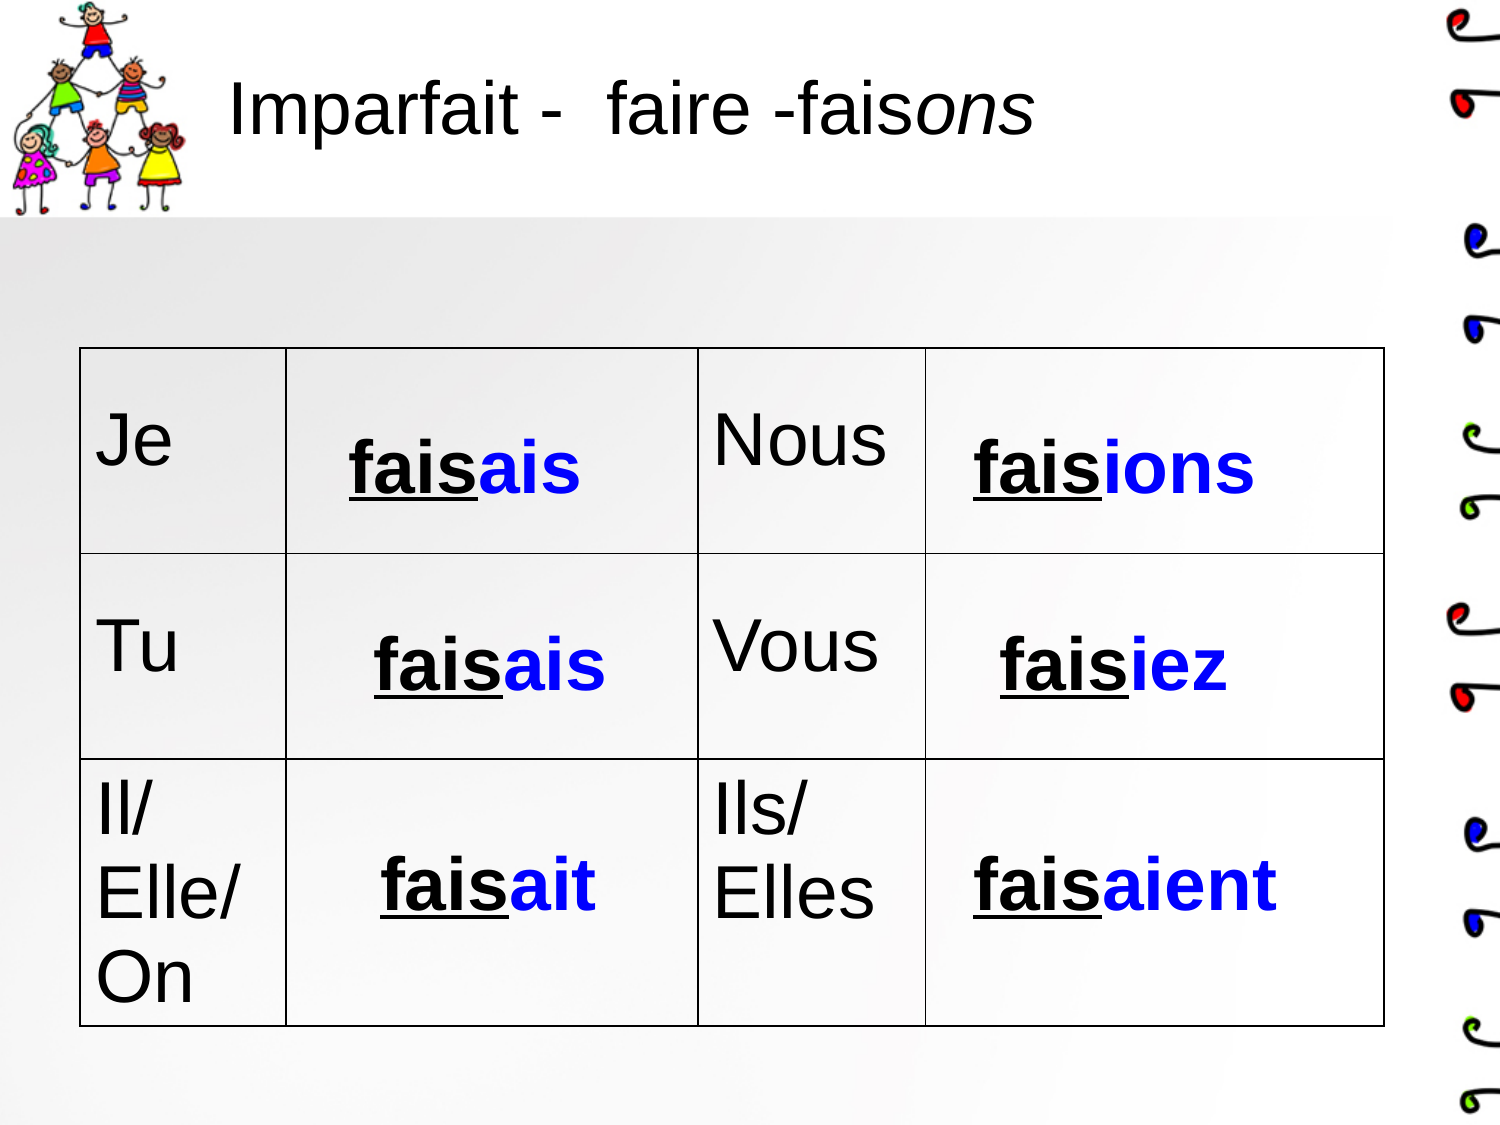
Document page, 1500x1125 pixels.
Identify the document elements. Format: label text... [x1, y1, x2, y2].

table_header [287, 349, 697, 553]
table_cell Tu [81, 554, 285, 758]
text_box faisais [334, 410, 598, 516]
table_cell Ils/ Elles [699, 760, 925, 1025]
text_box faisaient [958, 828, 1366, 934]
table_cell [926, 760, 1383, 1025]
table_header [926, 349, 1383, 553]
table_cell Il/ Elle/ On [81, 760, 285, 1025]
title Imparfait - faire -faisons [212, 16, 1463, 192]
text_box faisiez [985, 608, 1344, 713]
text_box faisions [958, 410, 1319, 516]
table_header Je [81, 349, 285, 553]
table_cell Vous [699, 554, 925, 758]
picture [0, 0, 1500, 1125]
table_cell [287, 760, 697, 1025]
text_box faisait [365, 828, 612, 934]
text_box faisais [359, 608, 623, 713]
table_cell [926, 554, 1383, 758]
table_cell [287, 554, 697, 758]
table_header Nous [699, 349, 925, 553]
